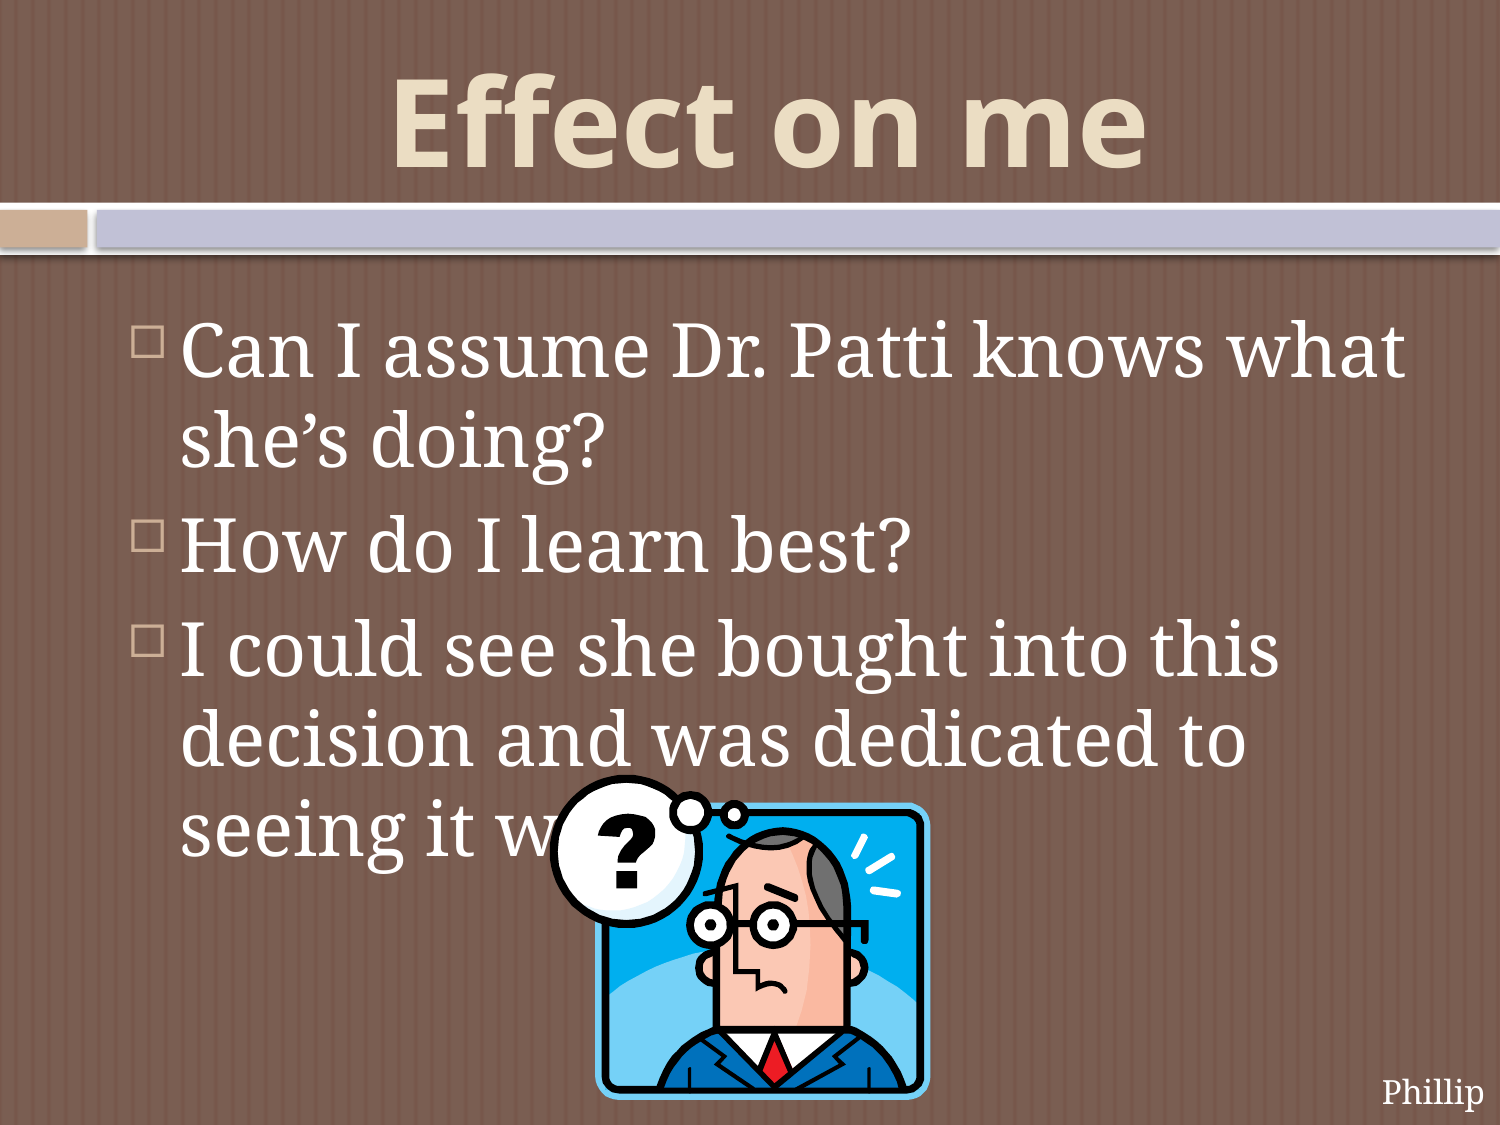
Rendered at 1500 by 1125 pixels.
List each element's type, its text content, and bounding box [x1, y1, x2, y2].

title Effect on me [99, 37, 1438, 201]
list Can I assume Dr. Patti knows what she’s doing? How do I learn best? I could see she bought into this decision and was dedicated to seeing it work [112, 294, 1451, 1038]
text_box Phillip [1175, 1064, 1500, 1119]
picture [549, 774, 931, 1101]
